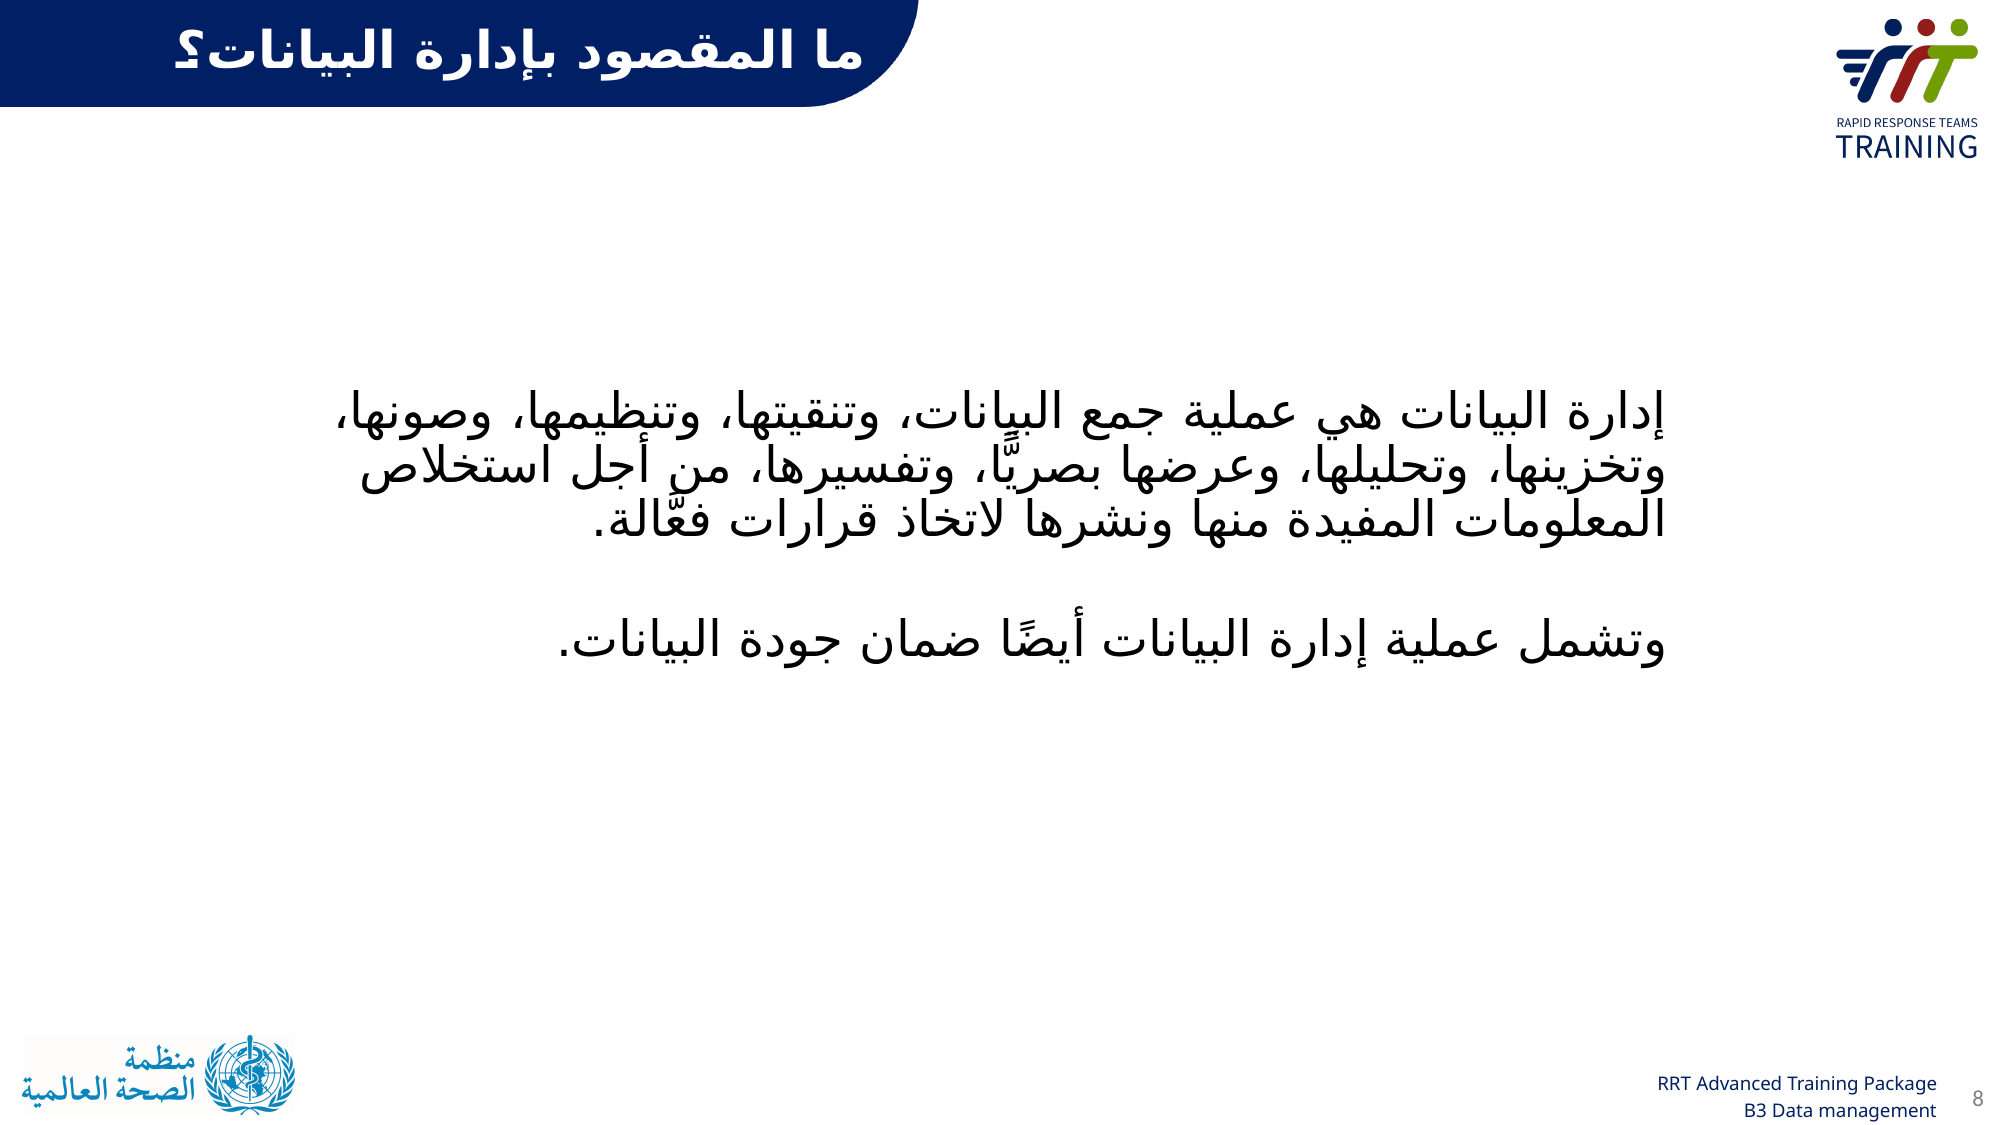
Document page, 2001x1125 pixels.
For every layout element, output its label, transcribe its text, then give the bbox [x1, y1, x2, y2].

picture [1835, 19, 1978, 167]
picture [0, 0, 919, 107]
picture [22, 1035, 295, 1115]
list إدارة البيانات هي عملية جمع البيانات، وتنقيتها، وتنظيمها، وصونها، وتخزينها، وتحليلها، وعرضها بصريًّا، وتفسيرها، من أجل استخلاص المعلومات المفيدة منها ونشرها لاتخاذ قرارات فعَّالة. وتشمل عملية إدارة البيانات أيضًا ضمان جودة البيانات. [325, 377, 1677, 743]
picture [252, 1050, 258, 1059]
text_box ما المقصود بإدارة البيانات؟ [21, 0, 875, 104]
